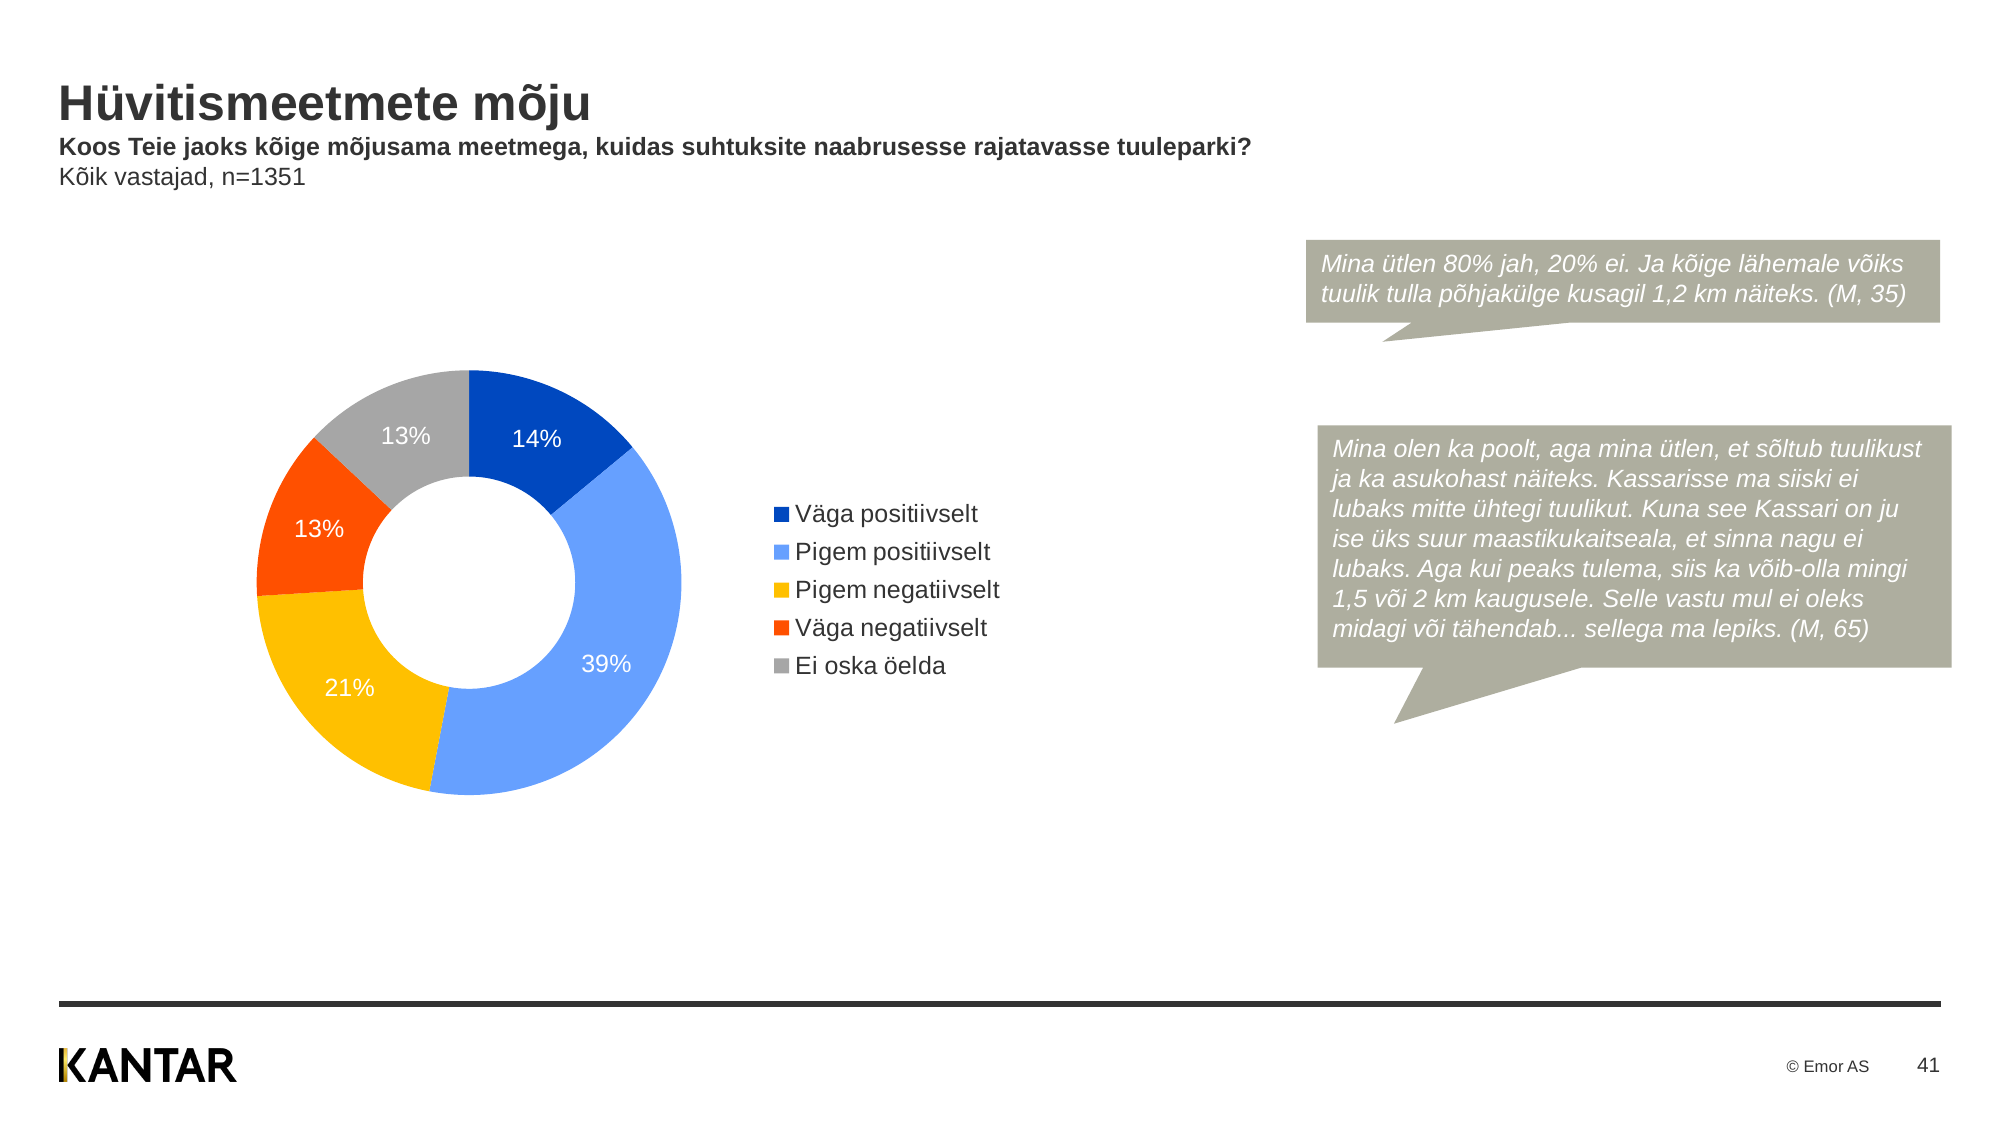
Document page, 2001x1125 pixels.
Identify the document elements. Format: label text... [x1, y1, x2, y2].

title Hüvitismeetmete mõju Koos Teie jaoks kõige mõjusama meetmega, kuidas suhtuksite naabrusesse rajatavasse tuuleparki? Kõik vastajad, n=1351 [59, 70, 1941, 137]
slide_number 41 [1780, 1048, 1941, 1081]
text_box Mina ütlen 80% jah, 20% ei. Ja kõige lähemale võiks tuulik tulla põhjakülge kusagil 1,2 km näiteks. (M, 35) [1305, 238, 1942, 343]
text_box Mina olen ka poolt, aga mina ütlen, et sõltub tuulikust ja ka asukohast näiteks. Kassarisse ma siiski ei lubaks mitte ühtegi tuulikut. Kuna see Kassari on ju ise üks suur maastikukaitseala, et sinna nagu ei lubaks. Aga kui peaks tulema, siis ka võib-olla mingi 1,5 või 2 km kaugusele. Selle vastu mul ei oleks midagi või tähendab... sellega ma lepiks. (M, 65) [1316, 424, 1953, 726]
chart [124, 321, 1104, 872]
picture [59, 1048, 237, 1082]
